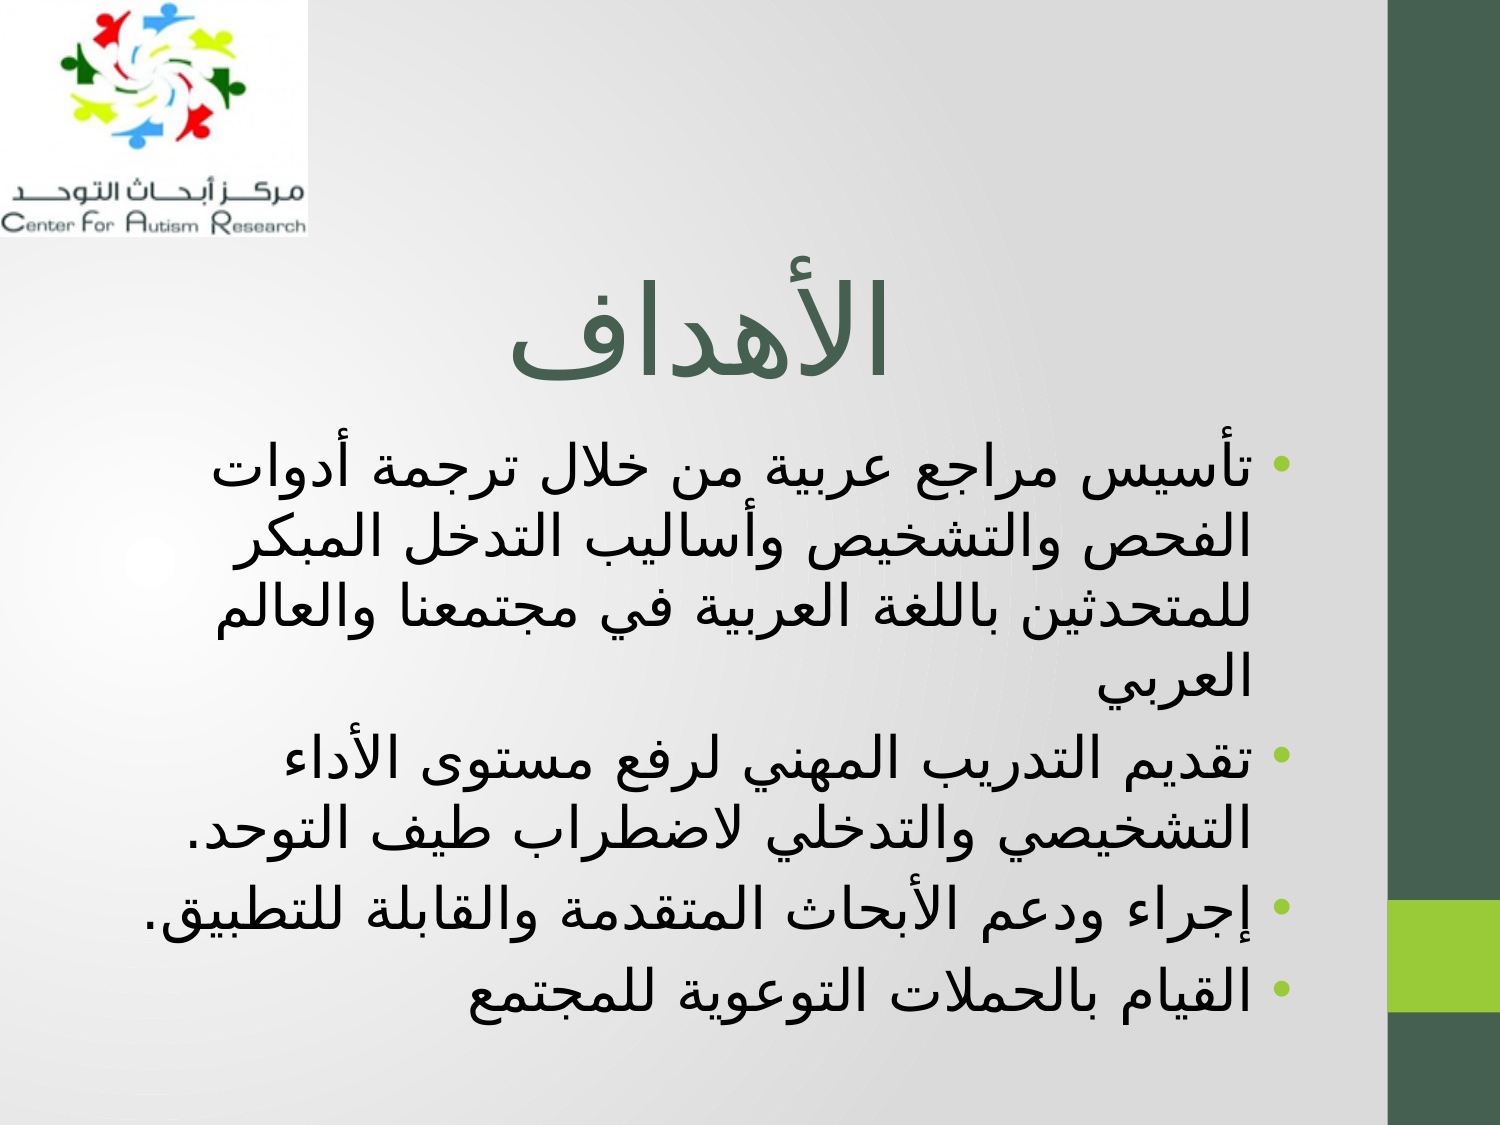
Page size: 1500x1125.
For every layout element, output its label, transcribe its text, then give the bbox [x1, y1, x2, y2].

title الأهداف [75, 231, 1326, 419]
picture [0, 0, 308, 237]
list تأسيس مراجع عربية من خلال ترجمة أدوات الفحص والتشخيص وأساليب التدخل المبكر للمتحدثين باللغة العربية في مجتمعنا والعالم العربي تقديم التدريب المهني لرفع مستوى الأداء التشخيصي والتدخلي لاضطراب طيف التوحد. إجراء ودعم الأبحاث المتقدمة والقابلة للتطبيق. القيام بالحملات التوعوية للمجتمع [75, 420, 1326, 1125]
